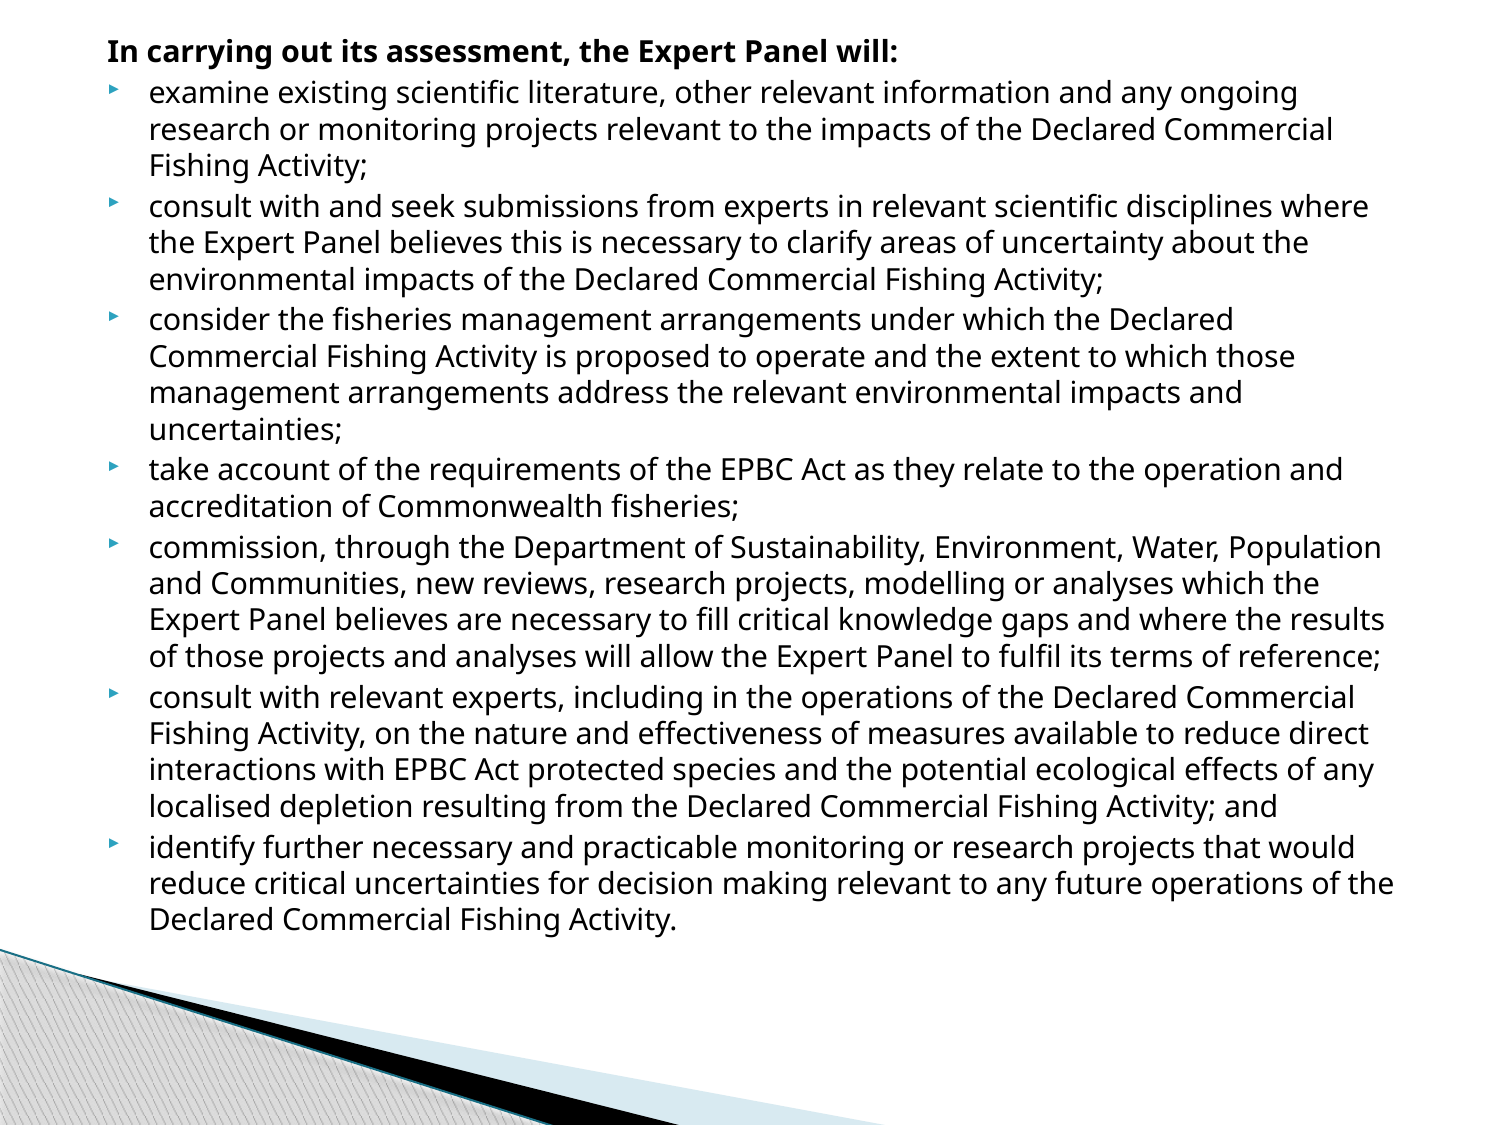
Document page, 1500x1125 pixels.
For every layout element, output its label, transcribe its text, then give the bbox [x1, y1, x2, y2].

list In carrying out its assessment, the Expert Panel will: examine existing scientific literature, other relevant information and any ongoing research or monitoring projects relevant to the impacts of the Declared Commercial Fishing Activity; consult with and seek submissions from experts in relevant scientific disciplines where the Expert Panel believes this is necessary to clarify areas of uncertainty about the environmental impacts of the Declared Commercial Fishing Activity; consider the fisheries management arrangements under which the Declared Commercial Fishing Activity is proposed to operate and the extent to which those management arrangements address the relevant environmental impacts and uncertainties; take account of the requirements of the EPBC Act as they relate to the operation and accreditation of Commonwealth fisheries; commission, through the Department of Sustainability, Environment, Water, Population and Communities, new reviews, research projects, modelling or analyses which the Expert Panel believes are necessary to fill critical knowledge gaps and where the results of those projects and analyses will allow the Expert Panel to fulfil its terms of reference; consult with relevant experts, including in the operations of the Declared Commercial Fishing Activity, on the nature and effectiveness of measures available to reduce direct interactions with EPBC Act protected species and the potential ecological effects of any localised depletion resulting from the Declared Commercial Fishing Activity; and identify further necessary and practicable monitoring or research projects that would reduce critical uncertainties for decision making relevant to any future operations of the Declared Commercial Fishing Activity. [75, 24, 1425, 986]
